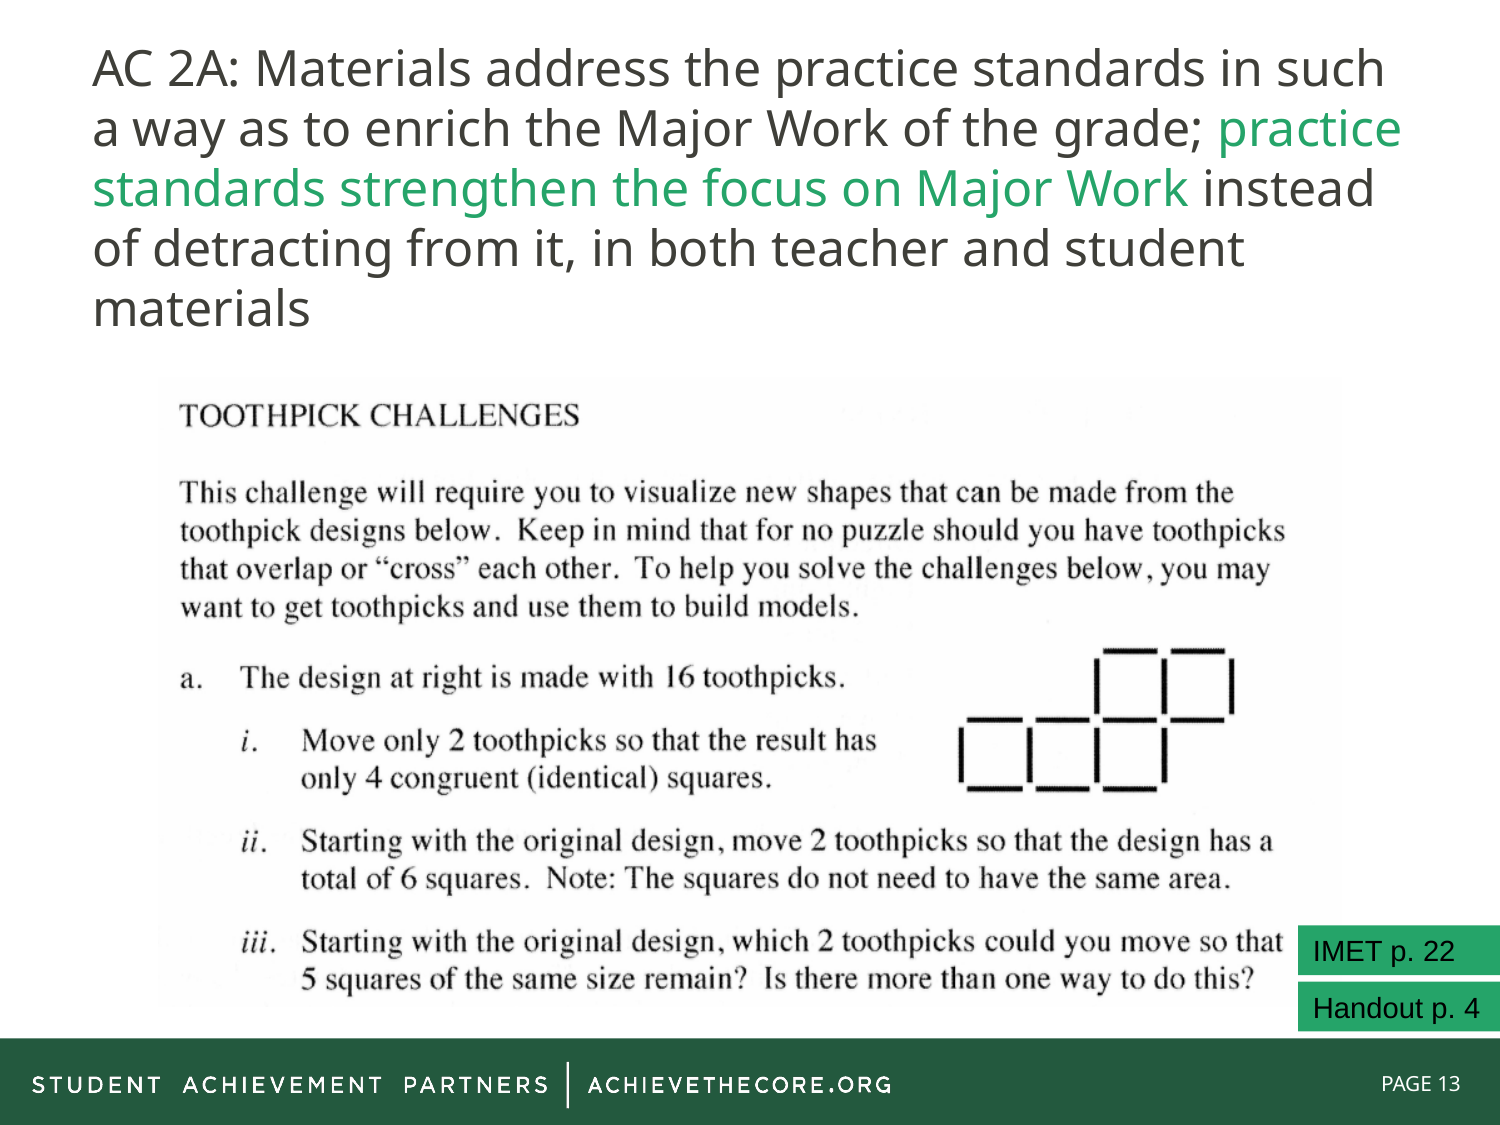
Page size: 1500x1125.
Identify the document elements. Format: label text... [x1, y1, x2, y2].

title AC 2A: Materials address the practice standards in such a way as to enrich the Major Work of the grade; practice standards strengthen the focus on Major Work instead of detracting from it, in both teacher and student materials [77, 92, 1428, 281]
picture [158, 376, 1343, 1007]
text_box IMET p. 22 [1347, 925, 1500, 976]
picture [12, 1055, 911, 1112]
text_box Handout p. 4 [1298, 981, 1500, 1032]
